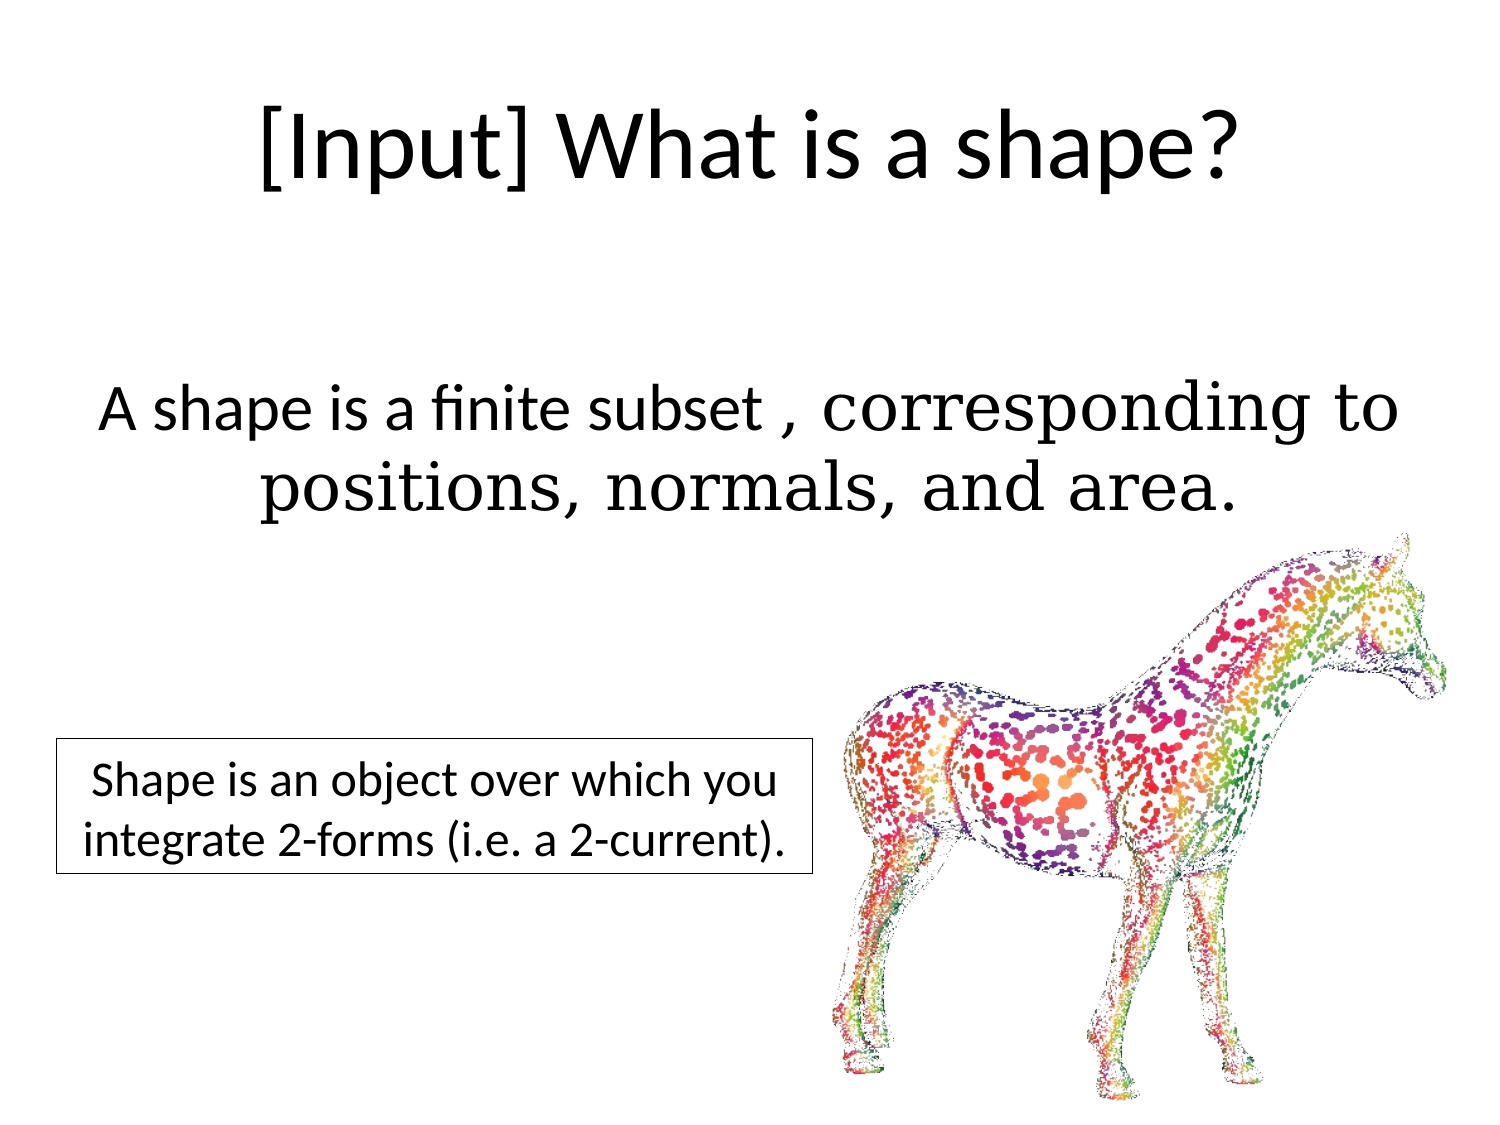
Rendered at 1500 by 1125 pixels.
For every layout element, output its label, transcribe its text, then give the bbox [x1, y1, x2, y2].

picture [824, 499, 1451, 1125]
text_box Shape is an object over which you integrate 2-forms (i.e. a 2-current). [56, 738, 813, 874]
title [Input] What is a shape? [75, 45, 1425, 233]
